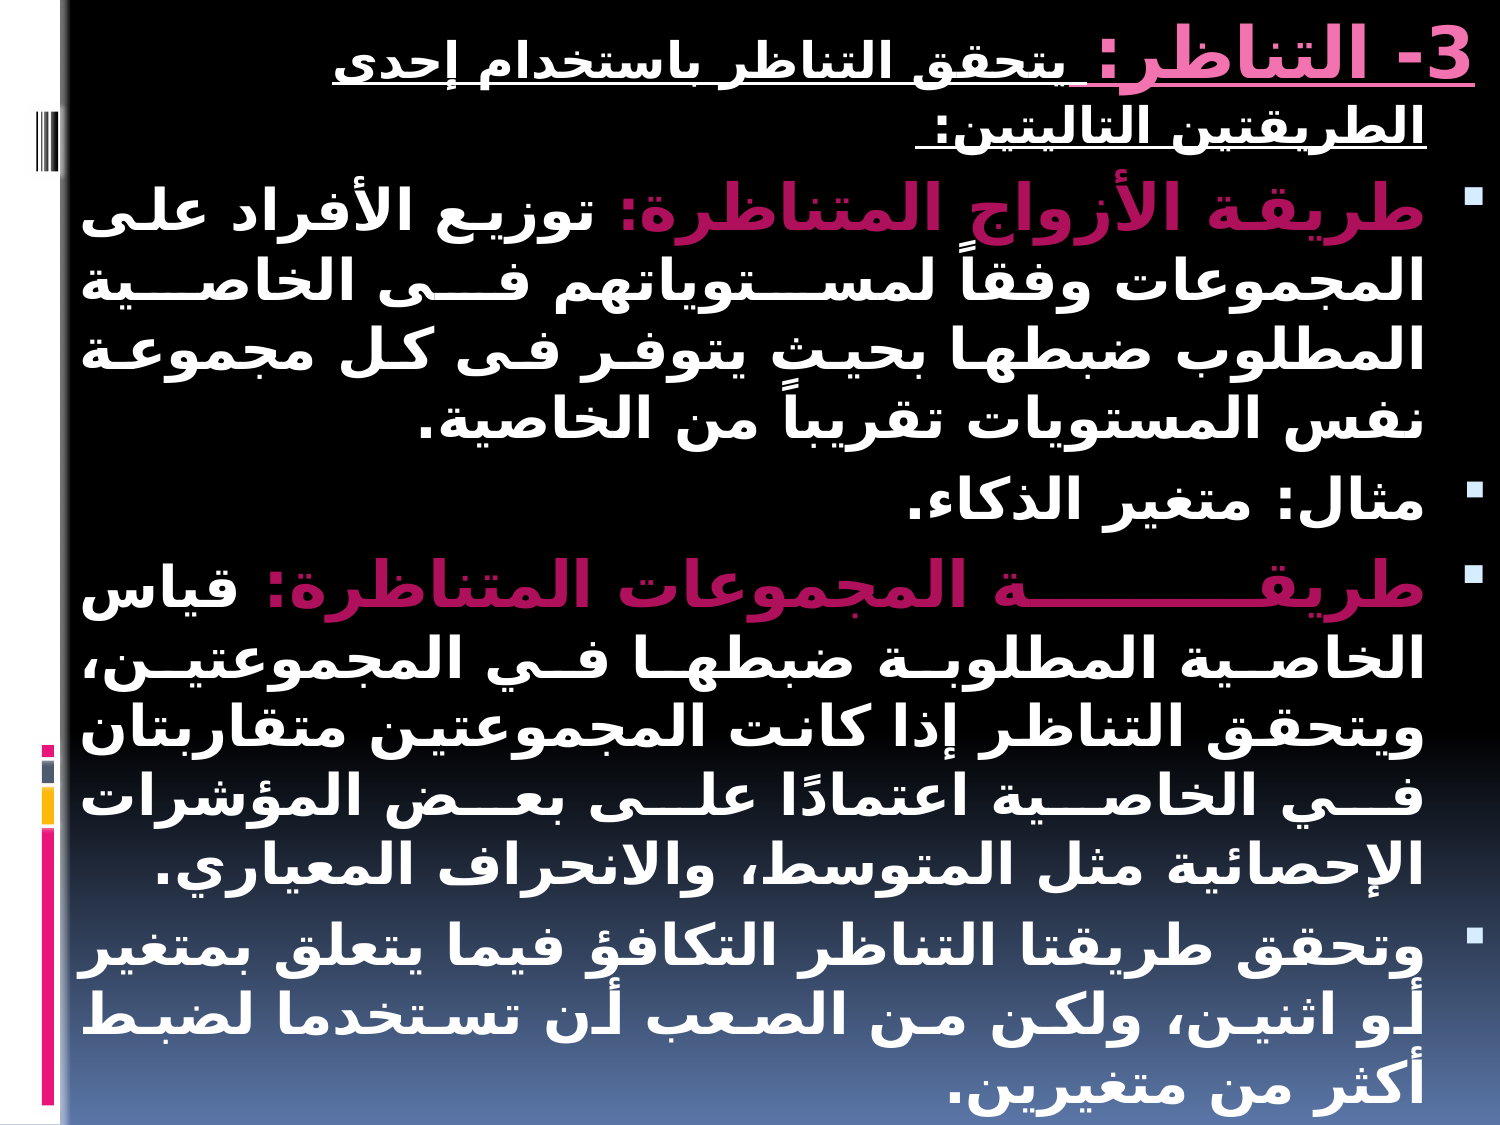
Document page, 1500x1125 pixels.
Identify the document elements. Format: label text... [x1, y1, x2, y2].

list 3- التناظر: يتحقق التناظر باستخدام إحدى الطريقتين التاليتين: طريقة الأزواج المتناظرة: توزيع الأفراد على المجموعات وفقاً لمستوياتهم فى الخاصية المطلوب ضبطها بحيث يتوفر فى كل مجموعة نفس المستويات تقريباً من الخاصية. مثال: متغير الذكاء. طريقة المجموعات المتناظرة: قياس الخاصية المطلوبة ضبطها في المجموعتين، ويتحقق التناظر إذا كانت المجموعتين متقاربتان في الخاصية اعتمادًا على بعض المؤشرات الإحصائية مثل المتوسط، والانحراف المعياري. وتحقق طريقتا التناظر التكافؤ فيما يتعلق بمتغير أو اثنين، ولكن من الصعب أن تستخدما لضبط أكثر من متغيرين. [64, 0, 1500, 1125]
